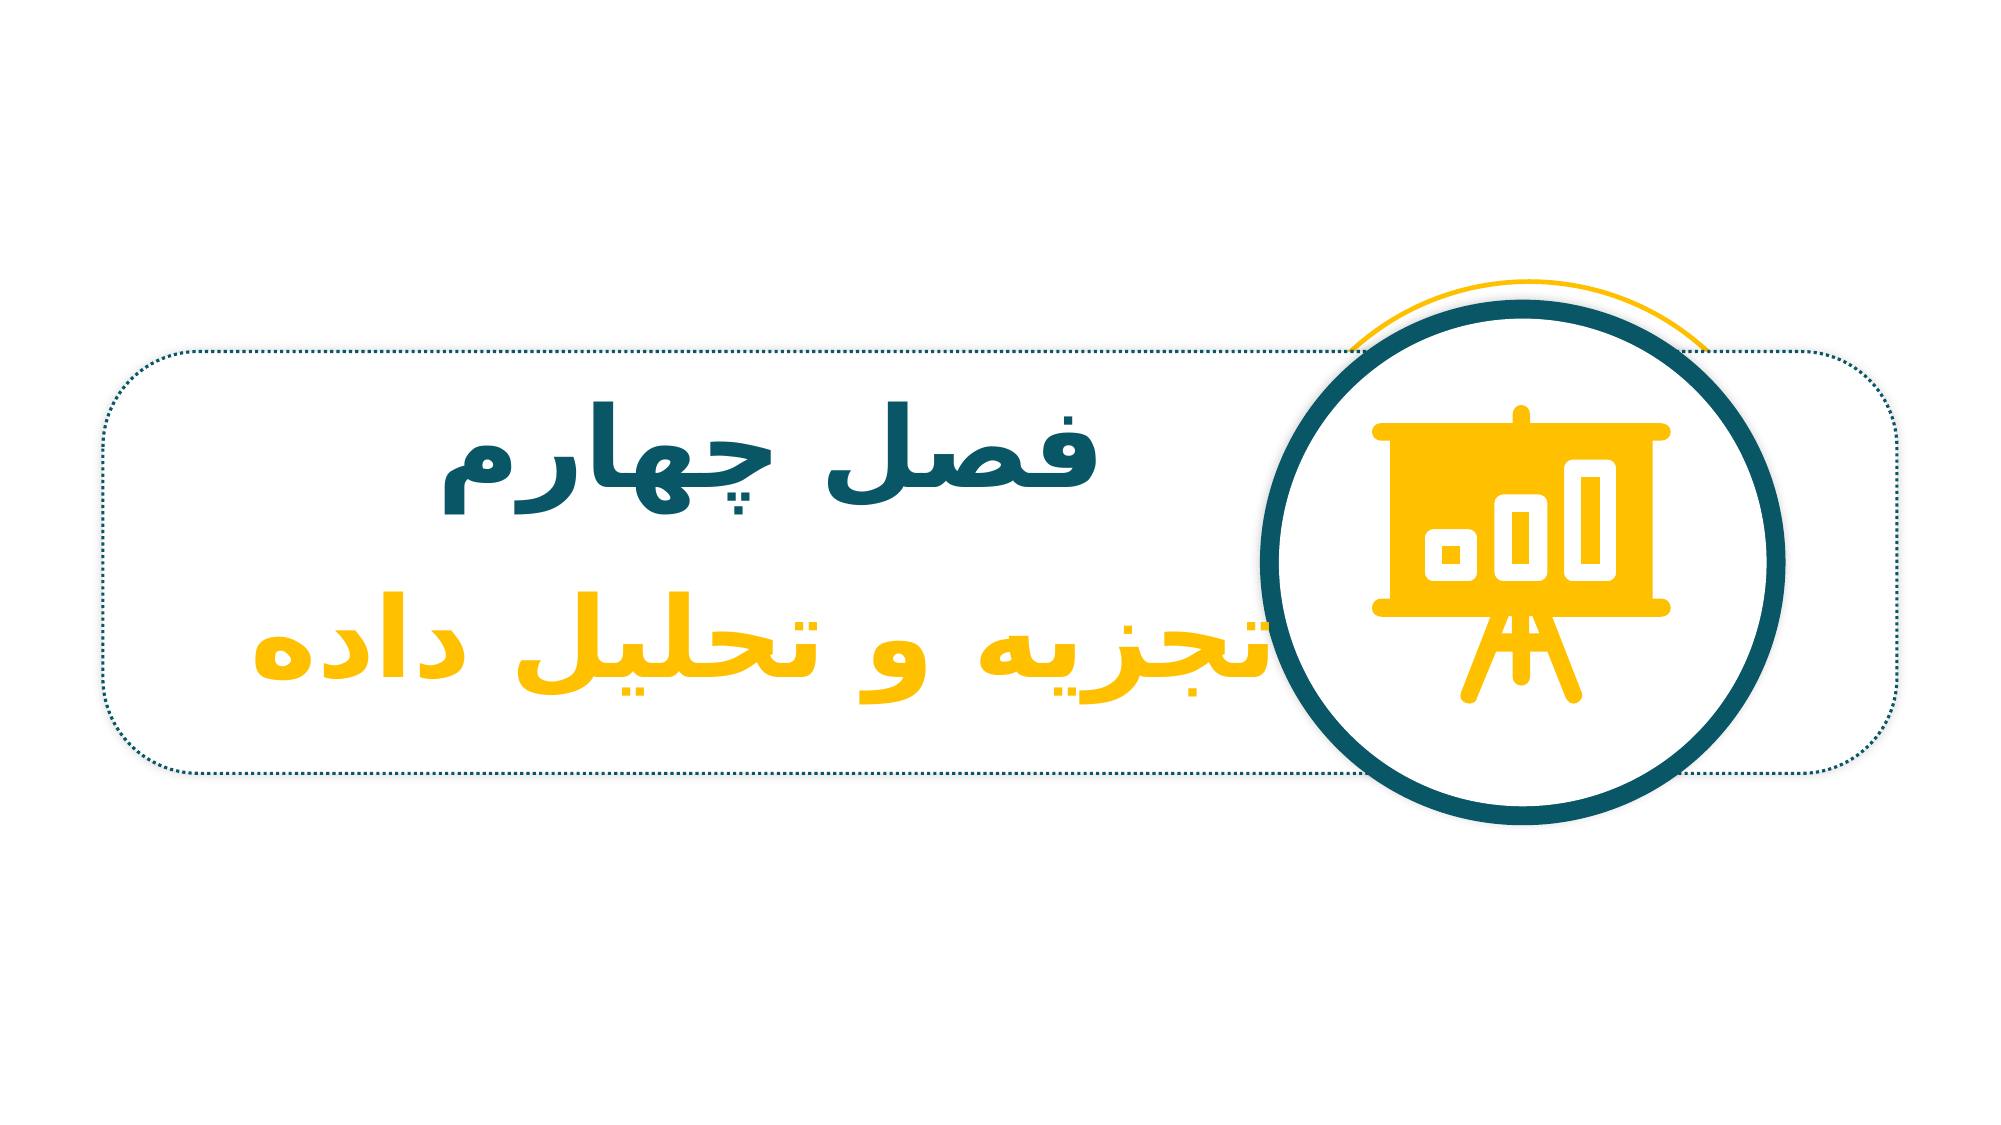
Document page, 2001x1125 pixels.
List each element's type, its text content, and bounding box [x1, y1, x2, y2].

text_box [1371, 404, 1671, 704]
text_box فصل چهارم [40, 368, 1503, 518]
text_box تجزیه و تحلیل داده [40, 557, 1489, 708]
